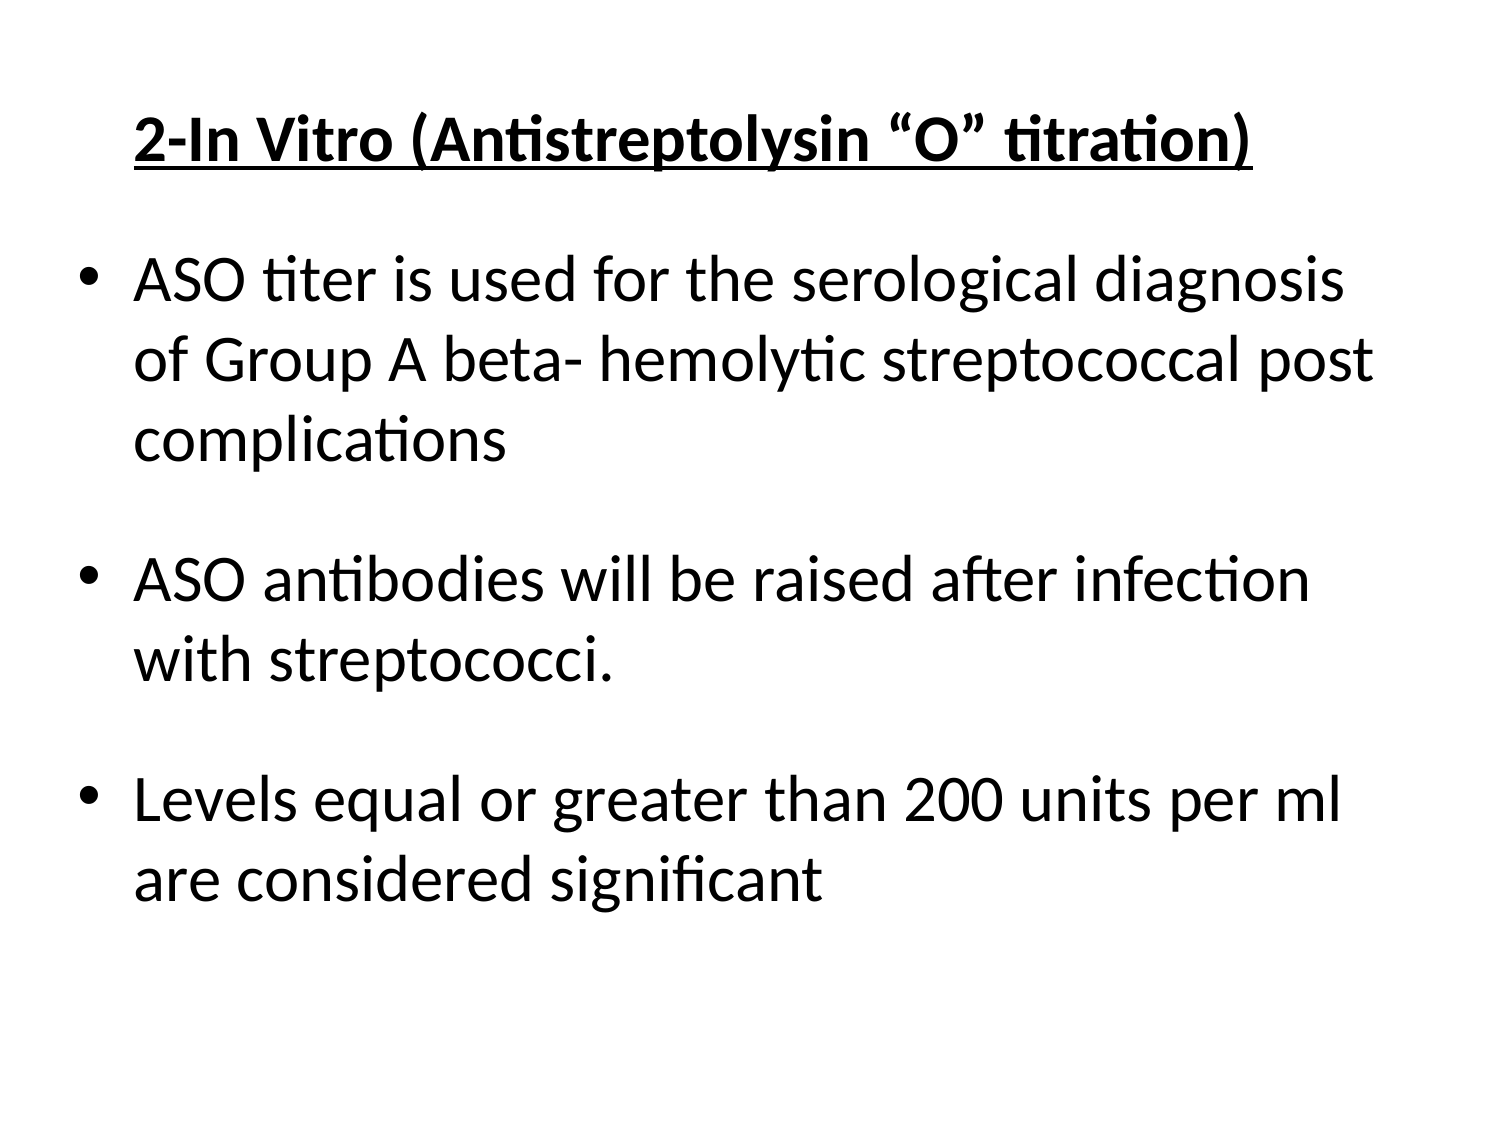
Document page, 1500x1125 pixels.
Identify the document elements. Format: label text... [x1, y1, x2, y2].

list 2-In Vitro (Antistreptolysin “O” titration) ASO titer is used for the serological diagnosis of Group A beta- hemolytic streptococcal post complications ASO antibodies will be raised after infection with streptococci. Levels equal or greater than 200 units per ml are considered significant [62, 87, 1413, 1013]
